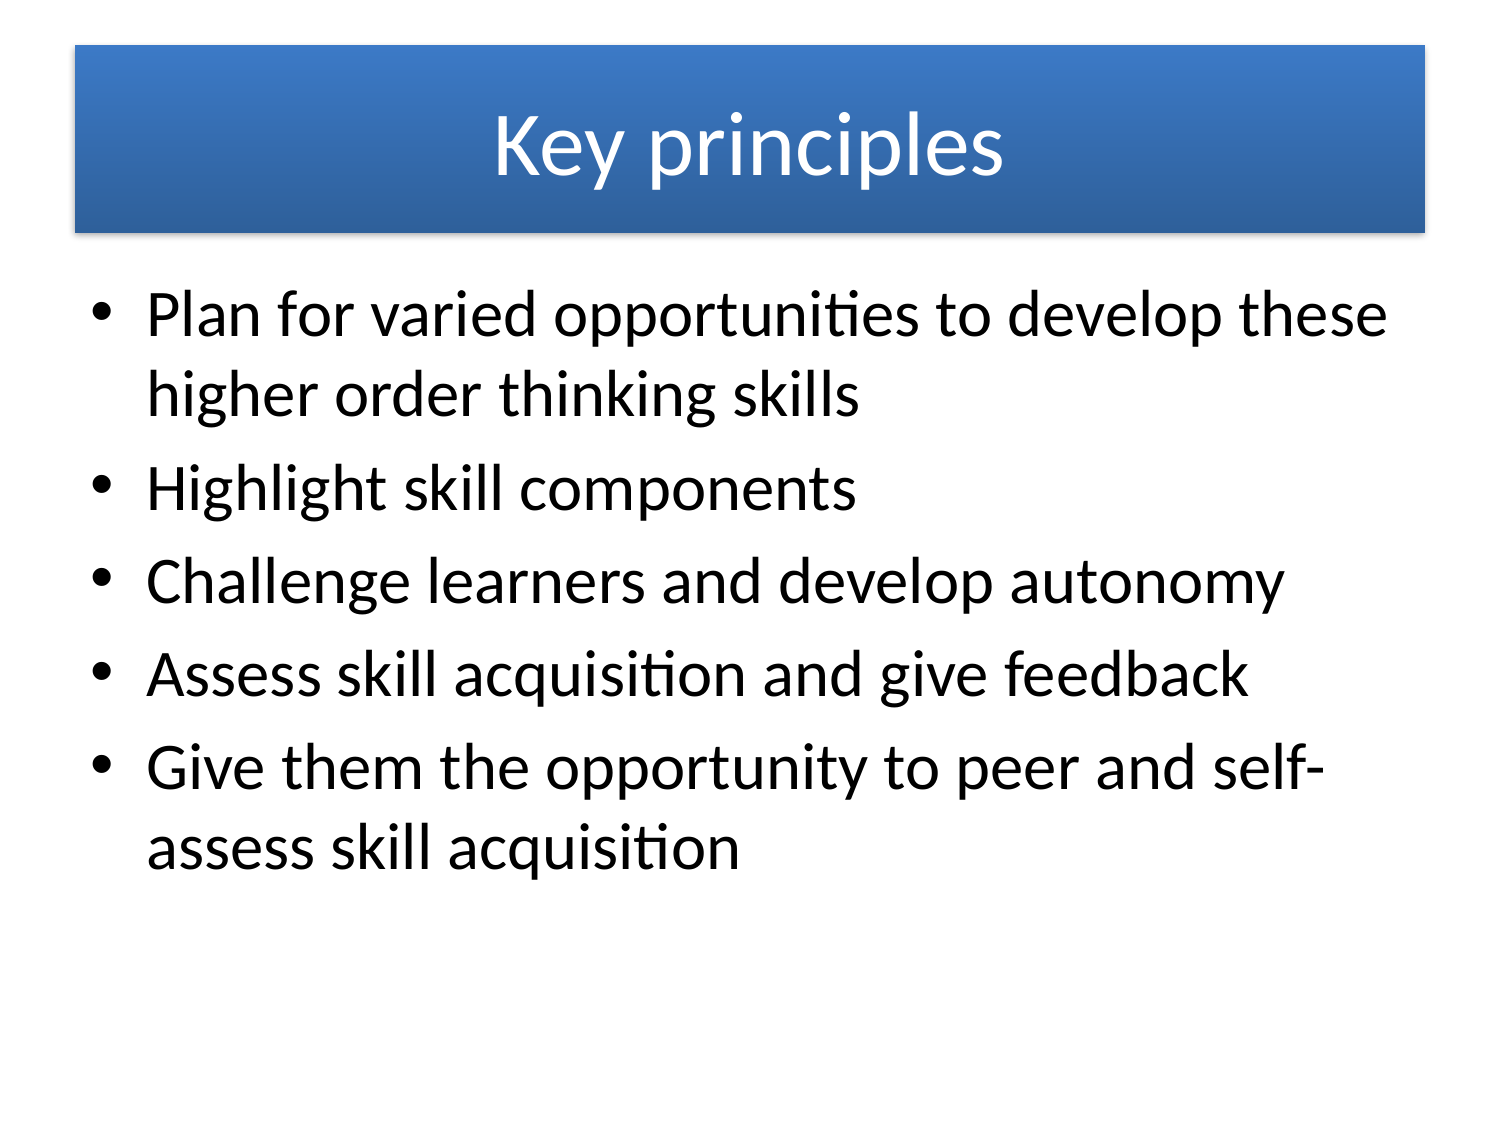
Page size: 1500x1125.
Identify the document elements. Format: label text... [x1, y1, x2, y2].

title Key principles [75, 45, 1425, 233]
list Plan for varied opportunities to develop these higher order thinking skills Highlight skill components Challenge learners and develop autonomy Assess skill acquisition and give feedback Give them the opportunity to peer and self-assess skill acquisition [75, 262, 1425, 1005]
